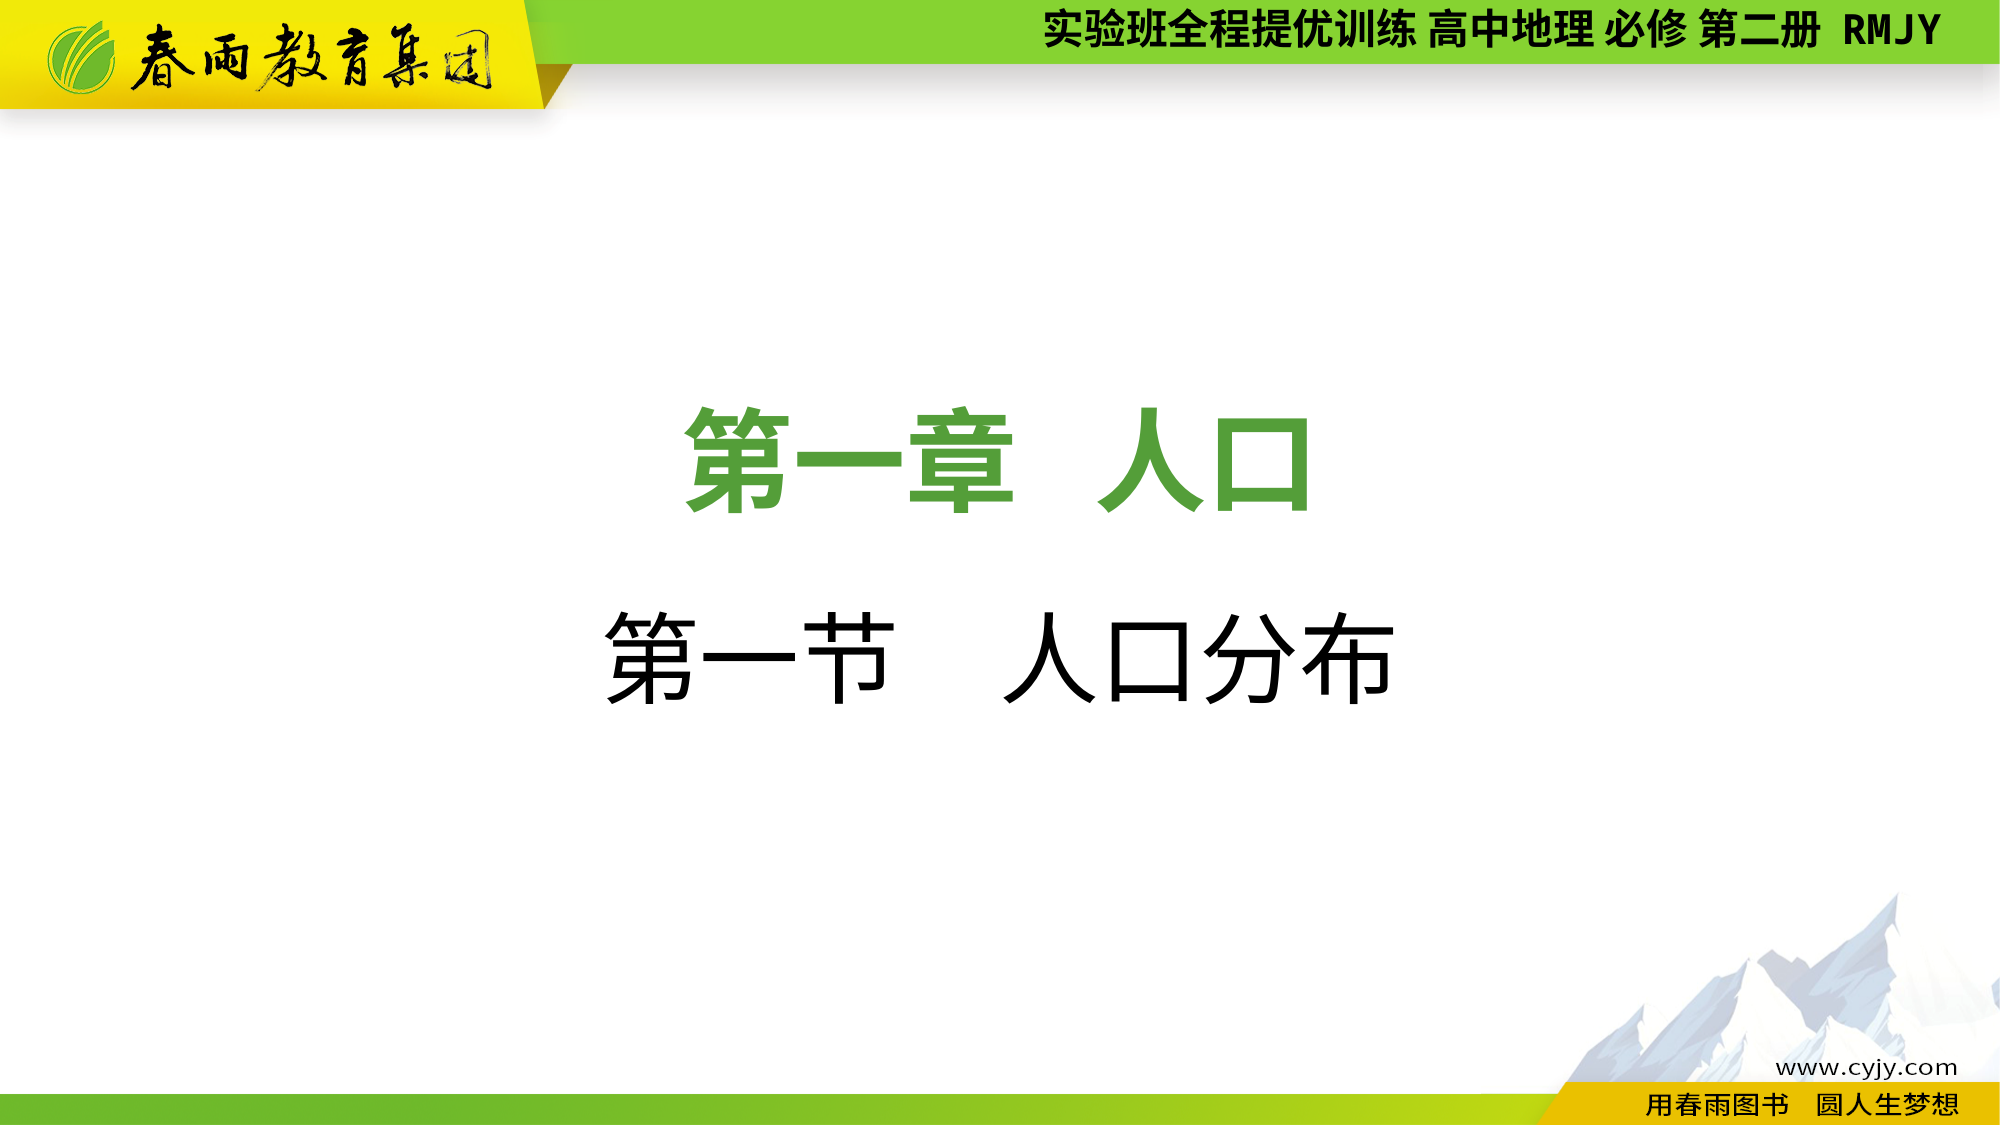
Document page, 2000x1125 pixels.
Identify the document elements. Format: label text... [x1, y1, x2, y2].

picture [0, 0, 2000, 1125]
text_box 第一章 人口 [54, 316, 1946, 528]
text_box 第一节 人口分布 [54, 528, 1946, 724]
